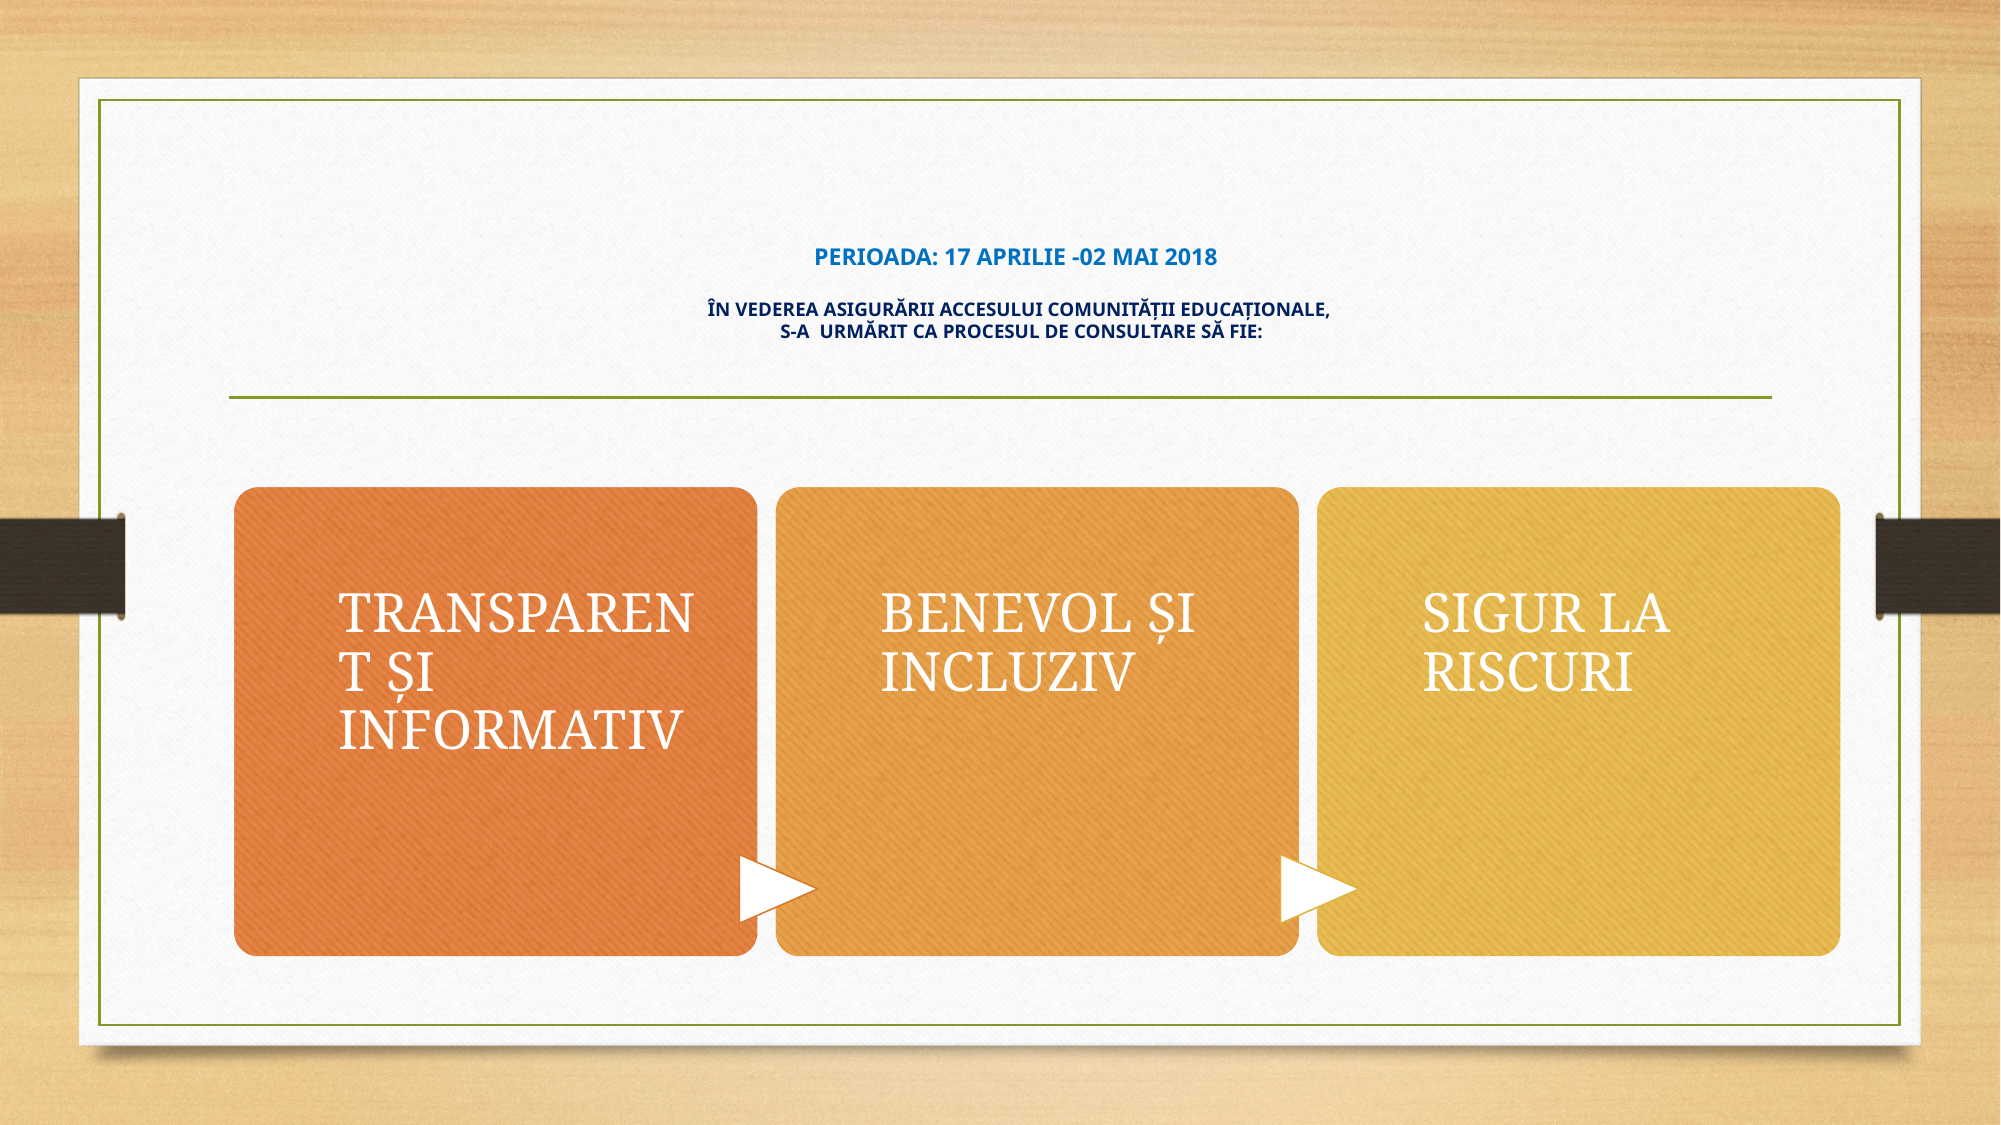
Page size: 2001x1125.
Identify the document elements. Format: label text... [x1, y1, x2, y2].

picture [0, 0, 2001, 1125]
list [234, 487, 1841, 957]
title PERIOADA: 17 APRILIE -02 MAI 2018 ÎN VEDEREA ASIGURĂRII ACCESULUI COMUNITĂȚII EDUCAȚIONALE, S-A URMĂRIT CA PROCESUL DE CONSULTARE SĂ FIE: [135, 142, 1903, 488]
